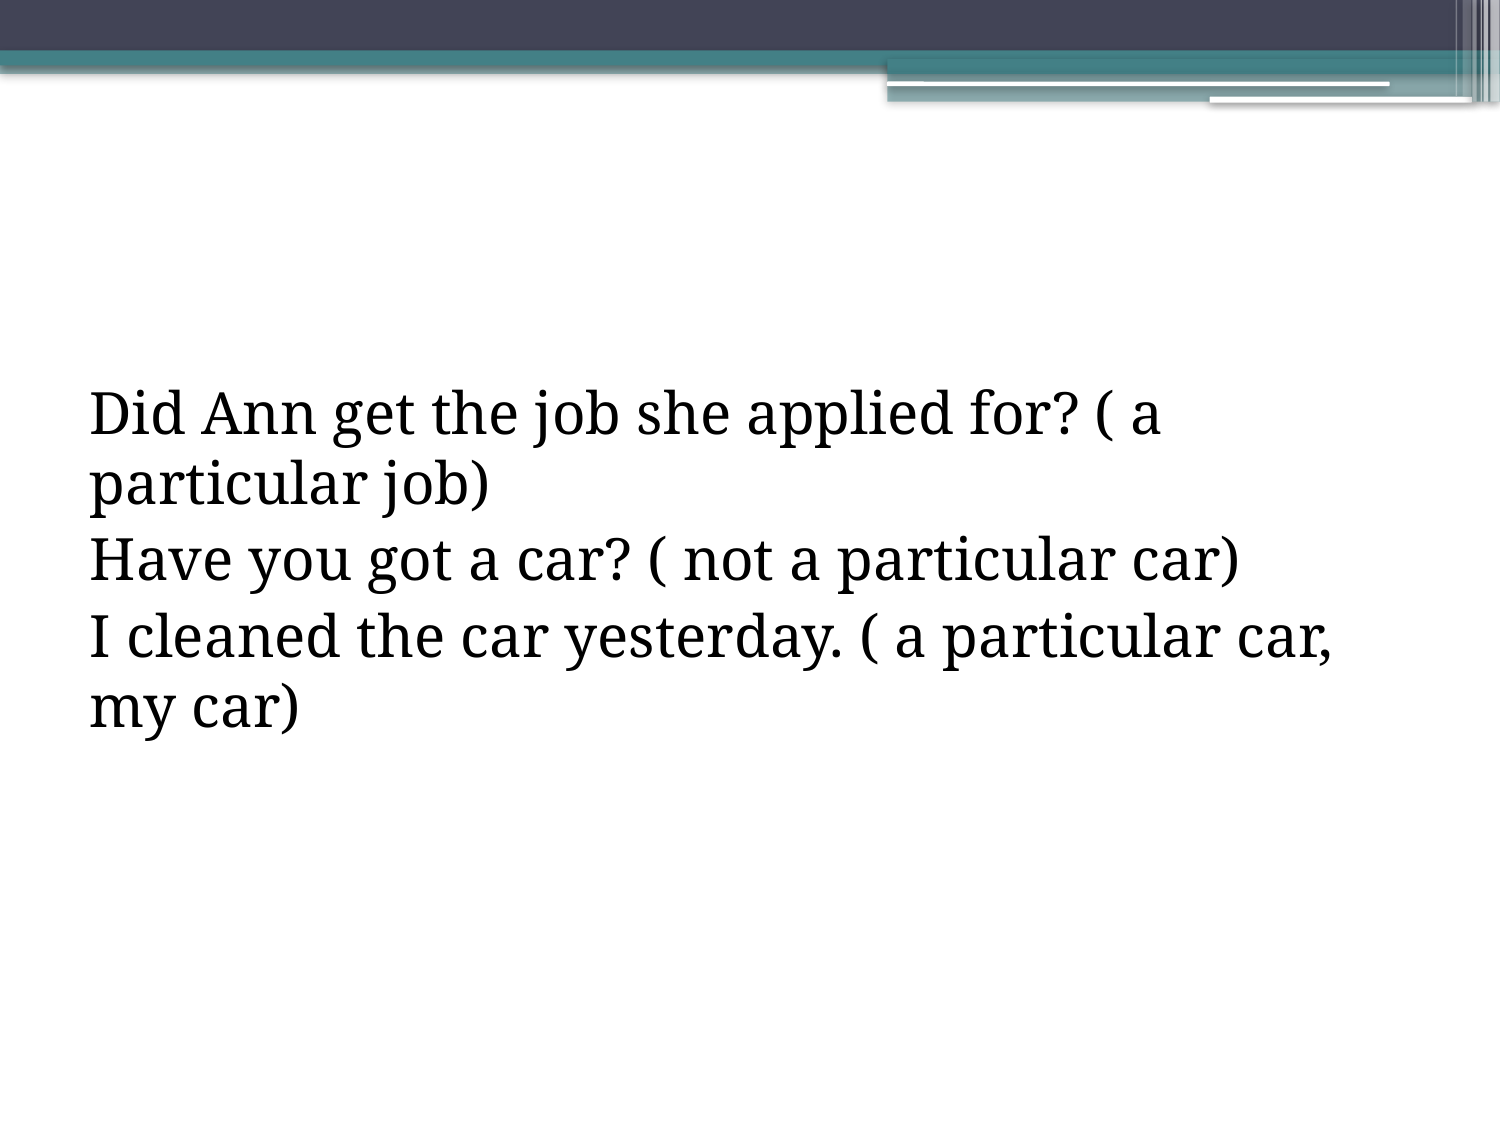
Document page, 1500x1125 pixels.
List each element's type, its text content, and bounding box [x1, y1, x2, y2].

list Did Ann get the job she applied for? ( a particular job) Have you got a car? ( not a particular car) I cleaned the car yesterday. ( a particular car, my car) [75, 368, 1425, 1079]
